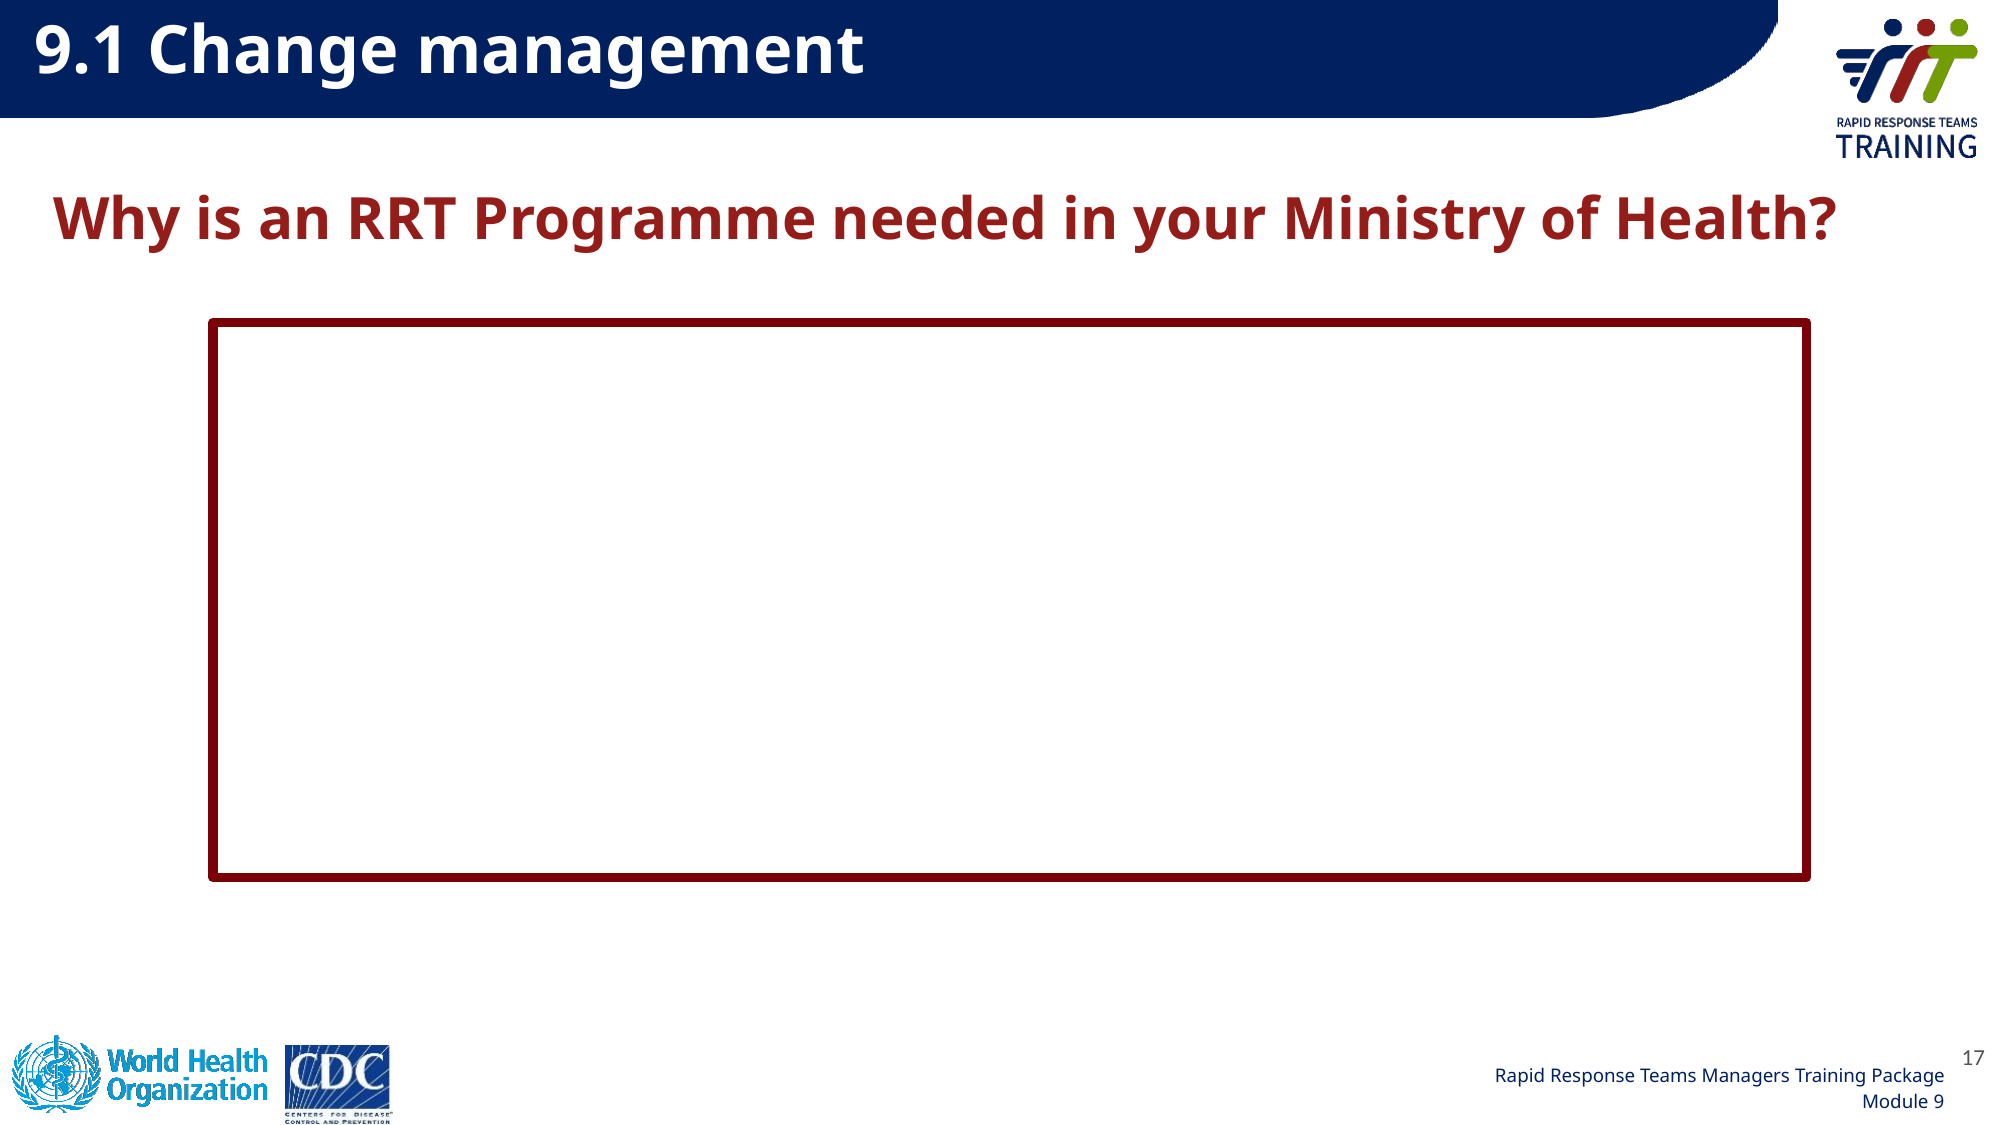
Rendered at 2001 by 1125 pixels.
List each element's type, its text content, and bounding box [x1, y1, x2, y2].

picture [38, 1092, 54, 1100]
picture [43, 1088, 54, 1094]
picture [12, 1035, 53, 1067]
picture [36, 1035, 267, 1113]
picture [28, 1054, 36, 1077]
text_box 9.1 Change management [19, 0, 1036, 95]
picture [1835, 19, 1978, 167]
picture [50, 1109, 62, 1113]
picture [285, 1045, 393, 1124]
picture [34, 1058, 41, 1077]
title Why is an RRT Programme needed in your Ministry of Health? [45, 167, 1861, 275]
picture [0, 0, 1778, 118]
picture [46, 1056, 54, 1061]
picture [38, 1044, 53, 1052]
slide_number 17 [1931, 1035, 2000, 1088]
text_box [212, 322, 1807, 878]
picture [12, 1084, 46, 1113]
